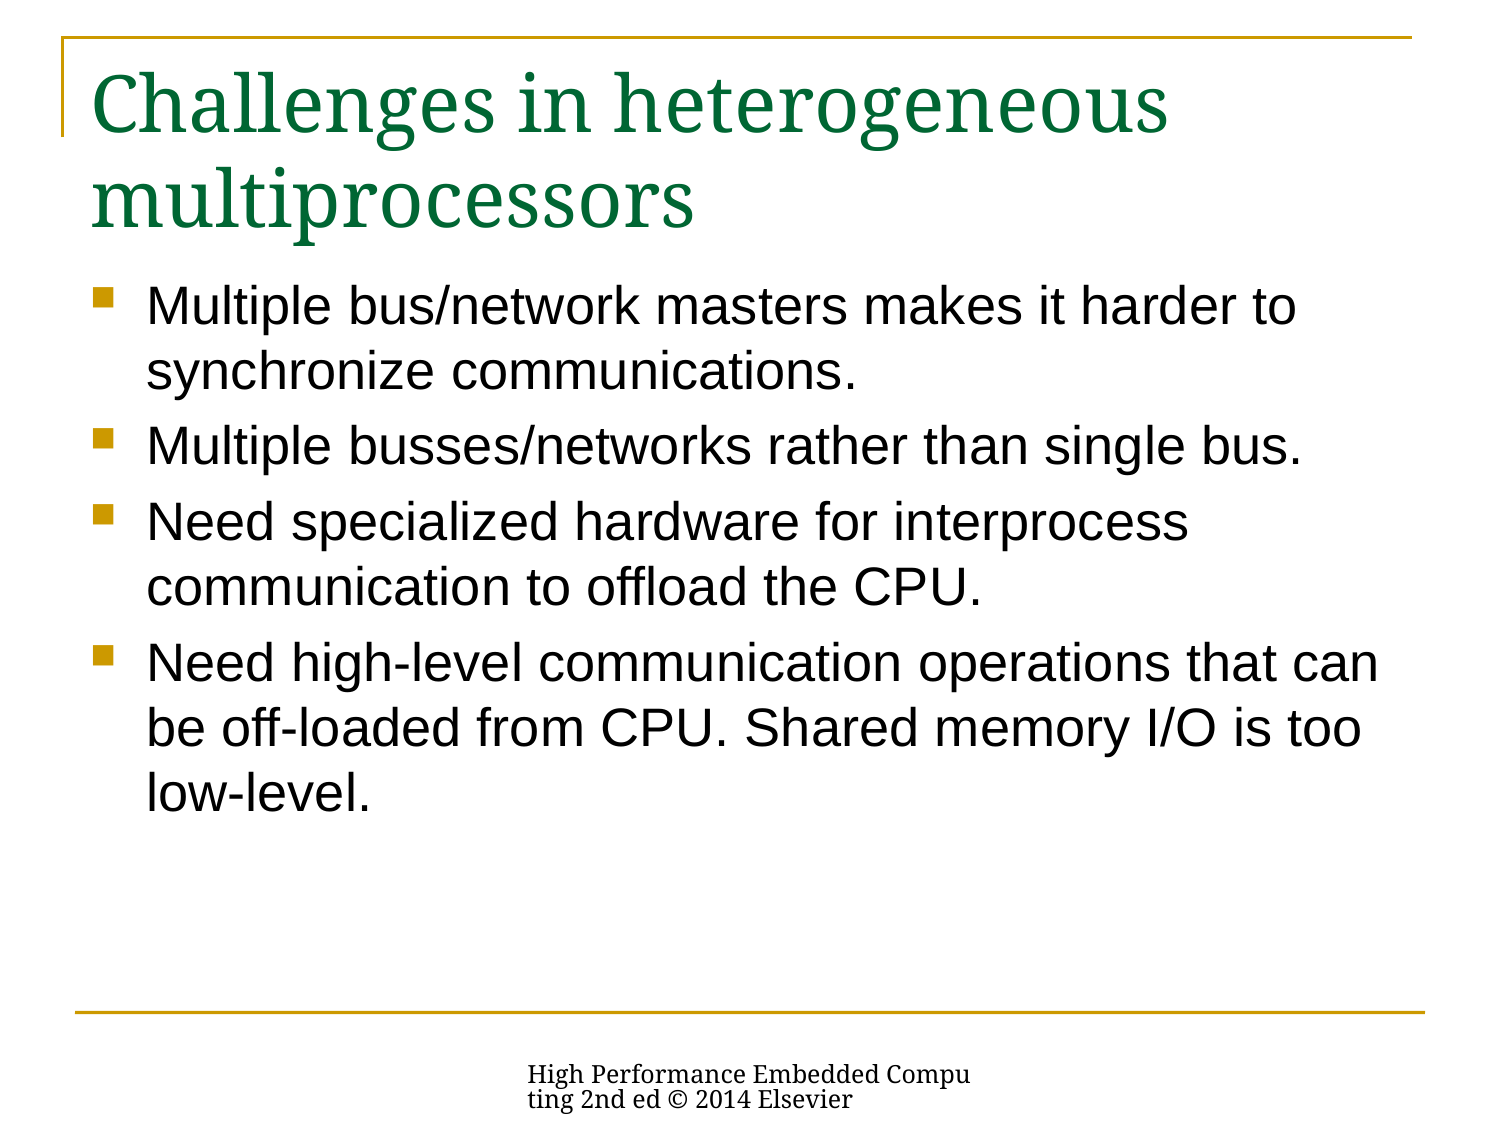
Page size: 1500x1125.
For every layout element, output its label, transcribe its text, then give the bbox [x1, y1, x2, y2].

footer High Performance Embedded Computing 2nd ed © 2014 Elsevier [512, 1025, 988, 1100]
title Challenges in heterogeneous multiprocessors [75, 45, 1425, 233]
list Multiple bus/network masters makes it harder to synchronize communications. Multiple busses/networks rather than single bus. Need specialized hardware for interprocess communication to offload the CPU. Need high-level communication operations that can be off-loaded from CPU. Shared memory I/O is too low-level. [75, 262, 1425, 1006]
